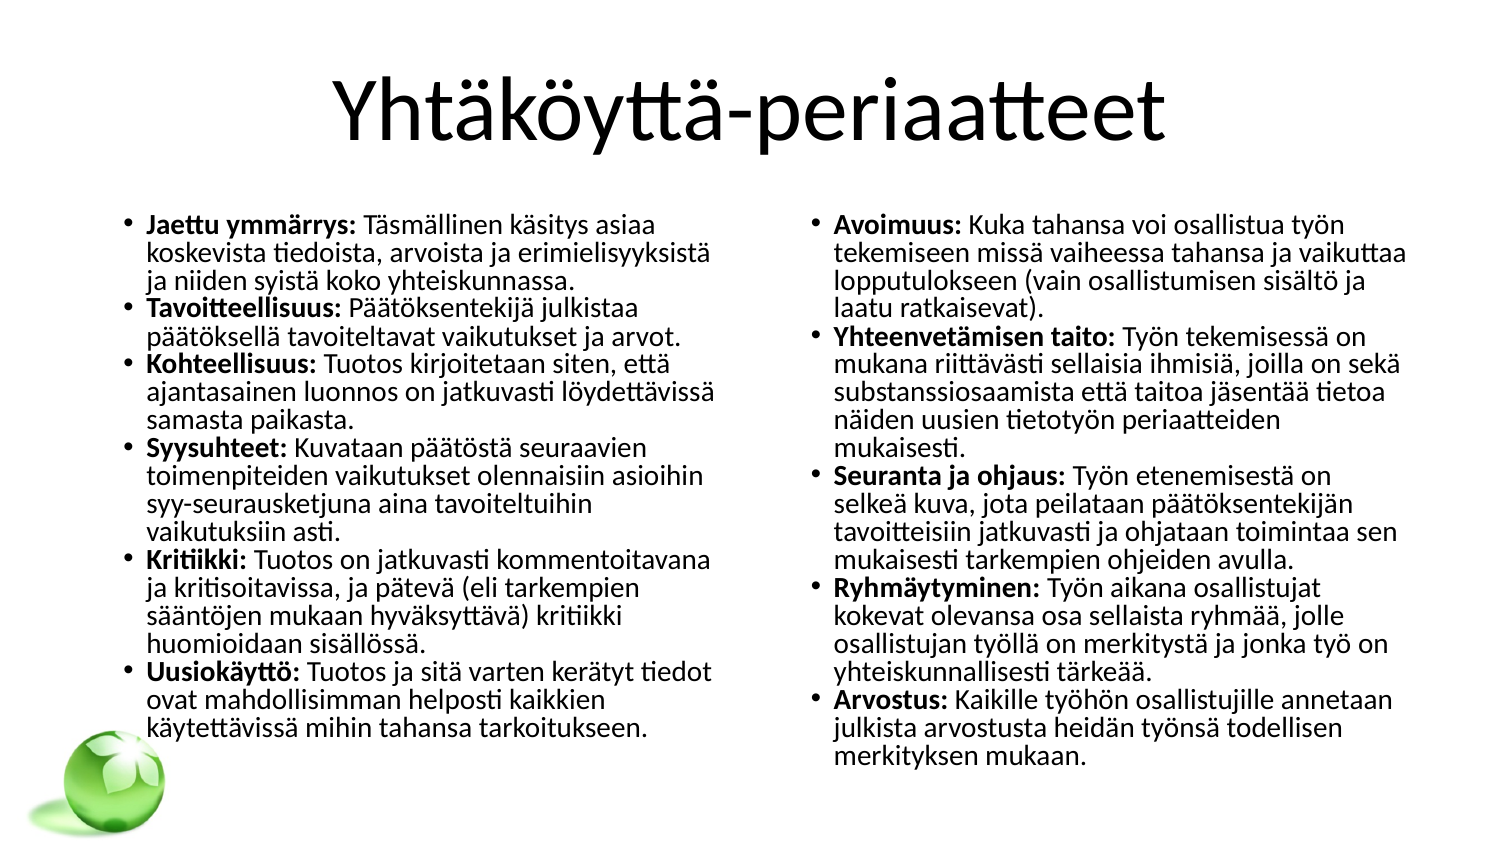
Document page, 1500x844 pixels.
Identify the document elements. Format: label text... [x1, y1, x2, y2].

picture [17, 720, 178, 841]
list Jaettu ymmär­rys: Täsmällinen käsitys asiaa koskevista tiedoista, arvoista ja erimielisyyksistä ja niiden syistä koko yhteiskunnassa. Tavoit­teelli­suus: Päätöksentekijä julkistaa päätöksellä tavoiteltavat vaikutukset ja arvot. Koh­teelli­suus: Tuotos kirjoitetaan siten, että ajantasainen luonnos on jatkuvasti löydettävissä samasta paikasta. Syy­suhteet: Kuvataan päätöstä seuraavien toimenpiteiden vaikutukset olennaisiin asioihin syy-seurausketjuna aina tavoiteltuihin vaikutuksiin asti. Kri­tiikki: Tuotos on jatkuvasti kommentoitavana ja kritisoitavissa, ja pätevä (eli tarkempien sääntöjen mukaan hyväksyttävä) kritiikki huomioidaan sisällössä. Uusio­käyttö: Tuotos ja sitä varten kerätyt tiedot ovat mahdollisimman helposti kaikkien käytettävissä mihin tahansa tarkoitukseen. [75, 196, 738, 754]
title Yhtäköyttä-periaatteet [75, 33, 1425, 175]
list Avoi­muus: Kuka tahansa voi osallistua työn tekemiseen missä vaiheessa tahansa ja vaikuttaa lopputulokseen (vain osallistumisen sisältö ja laatu ratkaisevat). Yhteenvetämisen taito: Työn tekemisessä on mukana riittävästi sellaisia ihmisiä, joilla on sekä substanssiosaamista että taitoa jäsentää tietoa näiden uusien tietotyön periaatteiden mukaisesti. Seuran­ta ja oh­jaus: Työn etenemisestä on selkeä kuva, jota peilataan päätöksentekijän tavoitteisiin jatkuvasti ja ohjataan toimintaa sen mukaisesti tarkempien ohjeiden avulla. Ryhmäytyminen: Työn aikana osallistujat kokevat olevansa osa sellaista ryhmää, jolle osallistujan työllä on merkitystä ja jonka työ on yhteiskunnallisesti tärkeää. Arvos­tus: Kaikille työhön osallistujille annetaan julkista arvostusta heidän työnsä todellisen merkityksen mukaan. [762, 196, 1425, 754]
